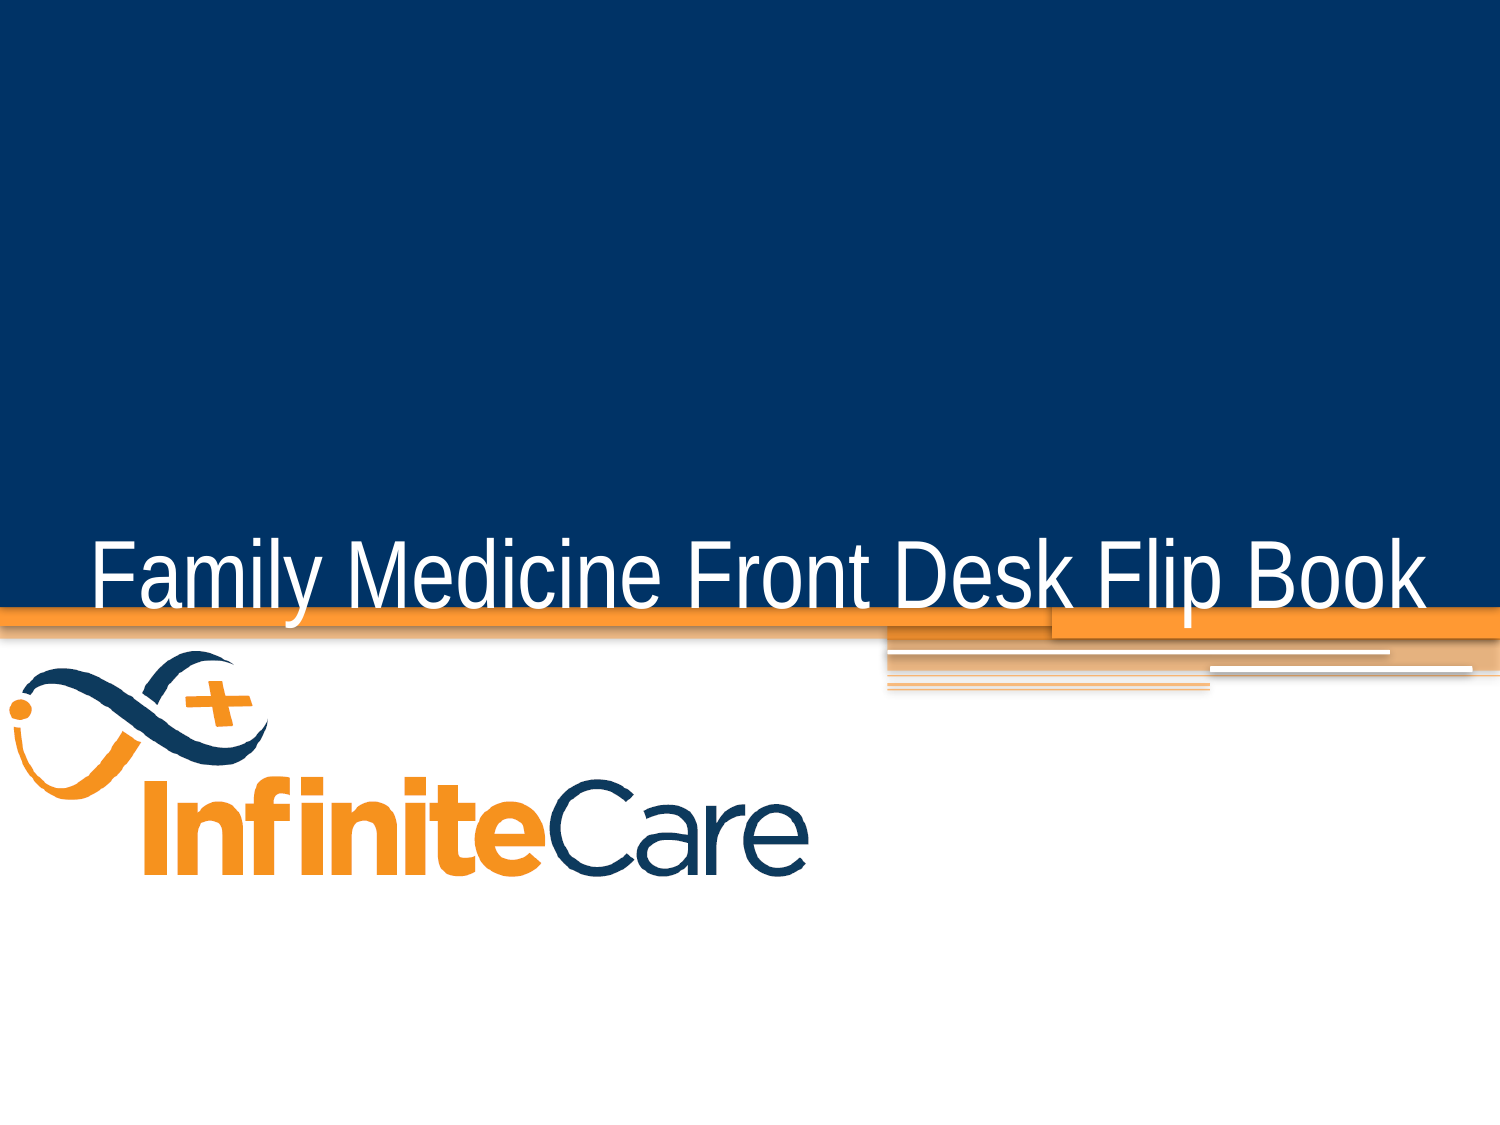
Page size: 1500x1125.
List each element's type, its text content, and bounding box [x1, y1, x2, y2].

title Family Medicine Front Desk Flip Book [75, 394, 1463, 636]
picture [0, 649, 858, 905]
